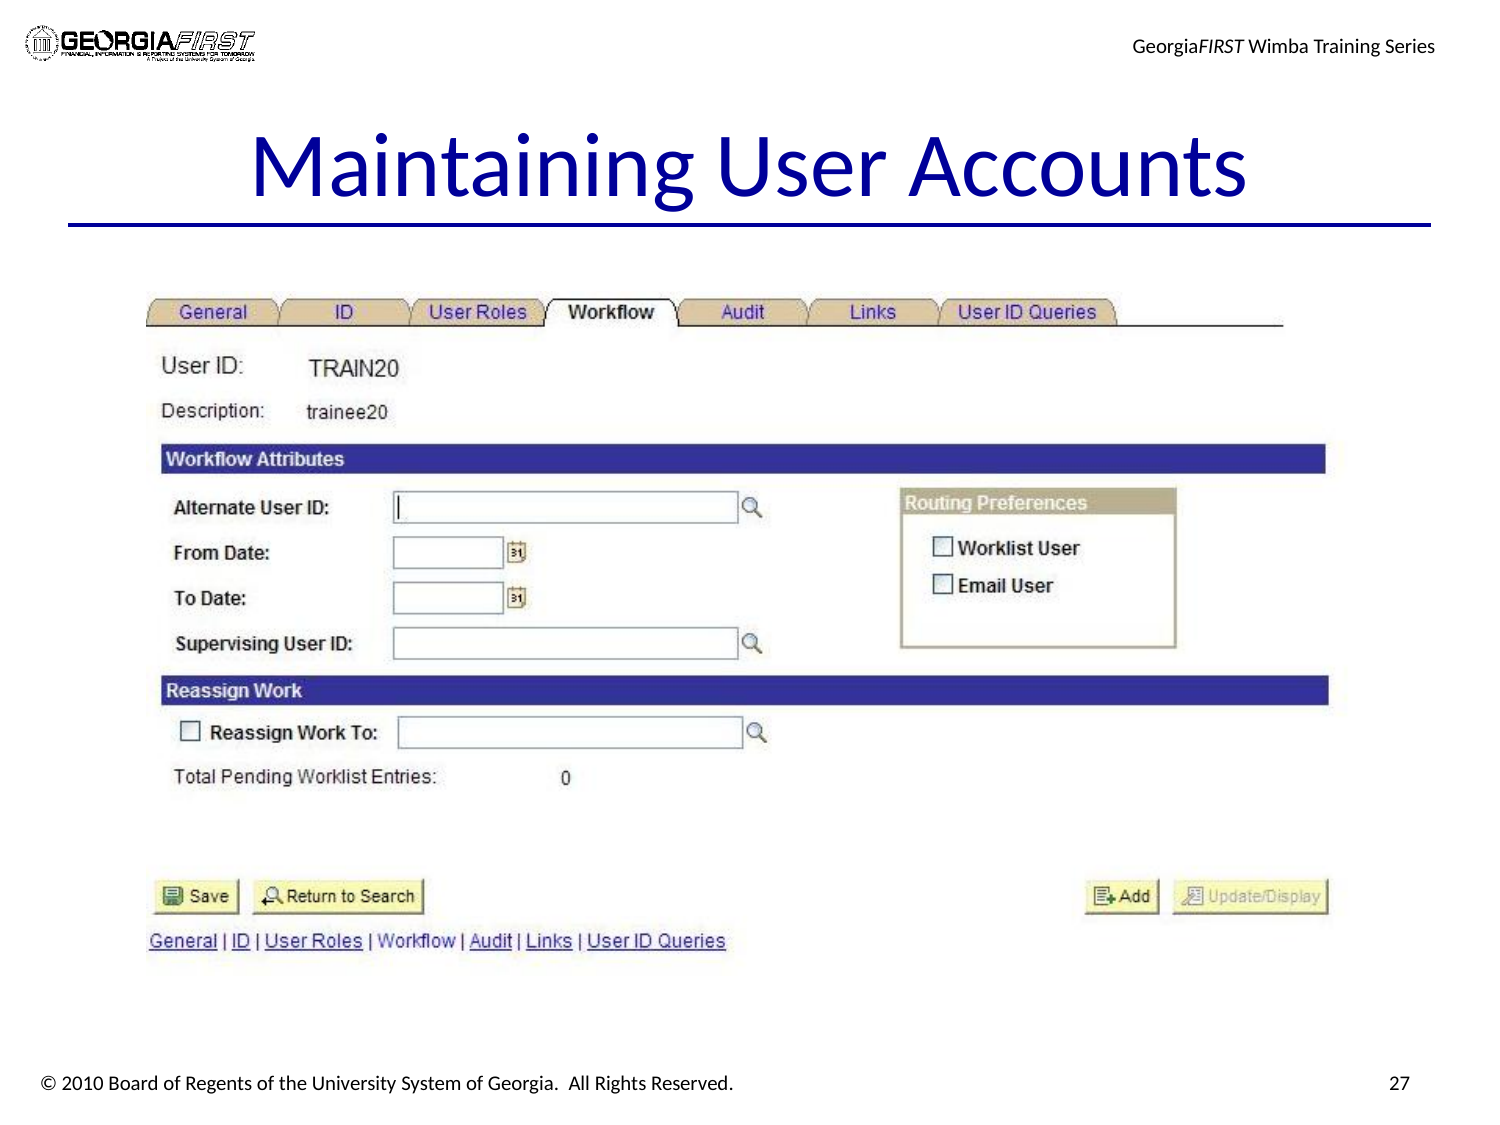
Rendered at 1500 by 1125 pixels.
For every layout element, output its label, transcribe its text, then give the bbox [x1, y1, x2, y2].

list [146, 291, 1354, 977]
title Maintaining User Accounts [75, 87, 1425, 233]
picture [24, 24, 255, 63]
